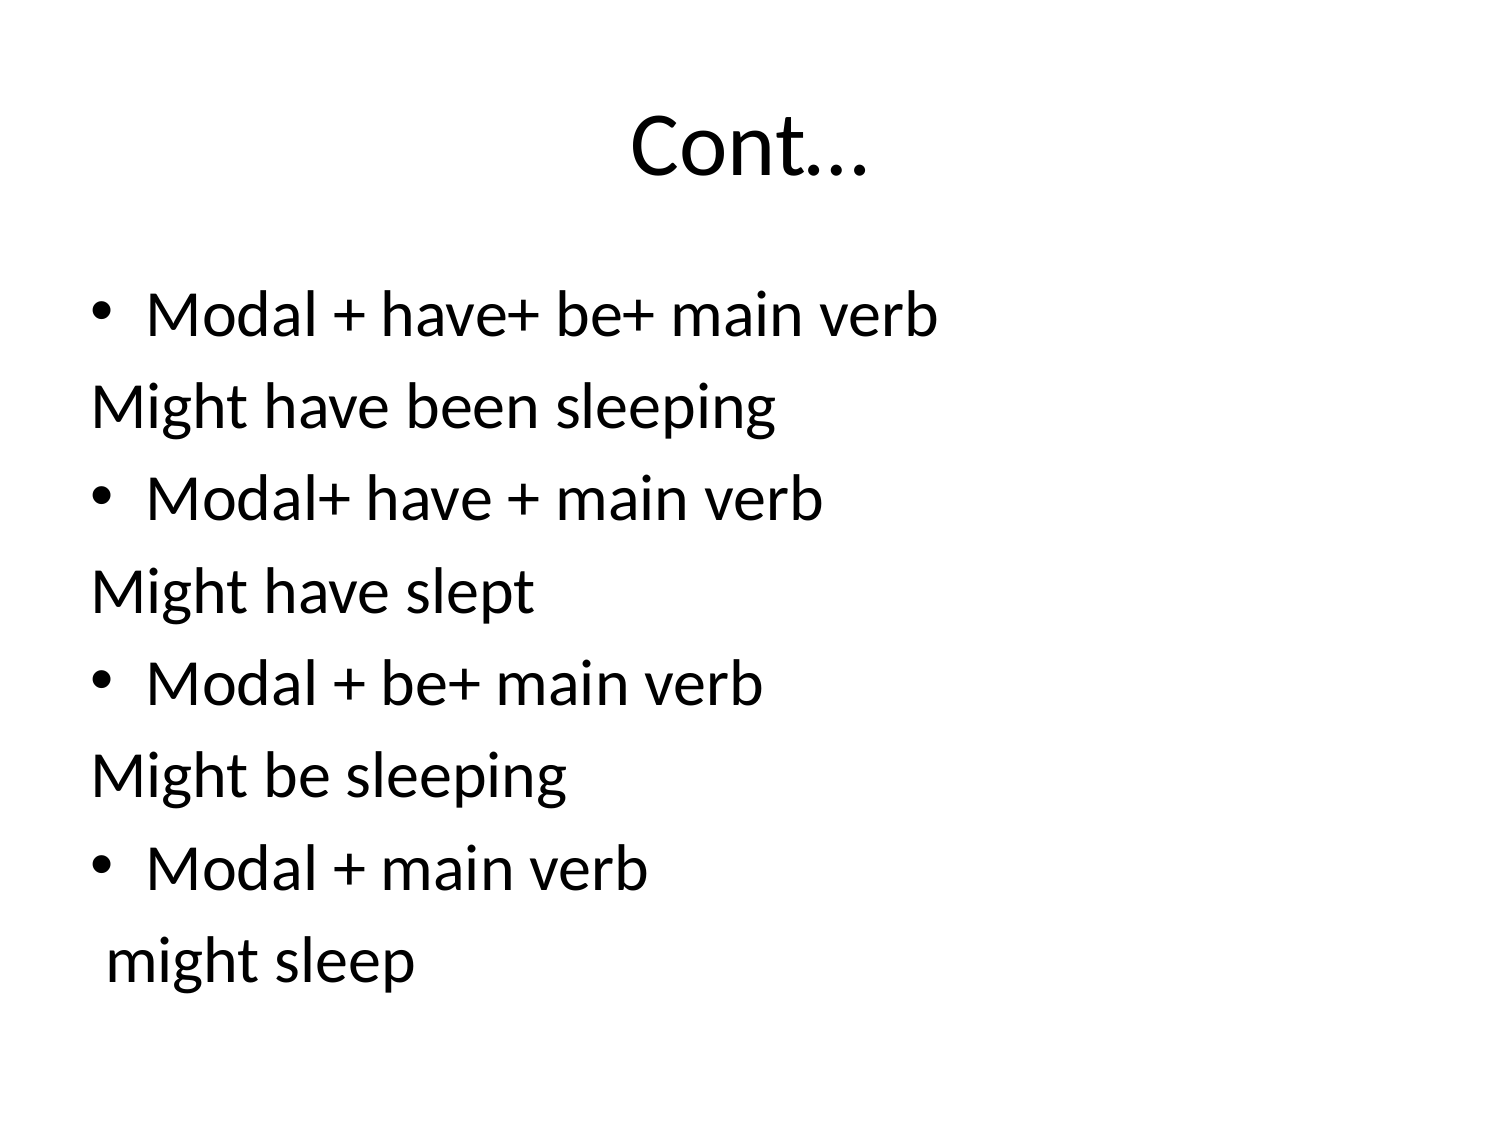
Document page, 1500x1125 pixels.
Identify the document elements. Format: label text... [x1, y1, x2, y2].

list Modal + have+ be+ main verb Might have been sleeping Modal+ have + main verb Might have slept Modal + be+ main verb Might be sleeping Modal + main verb might sleep [75, 262, 1425, 1005]
title Cont… [75, 45, 1425, 233]
